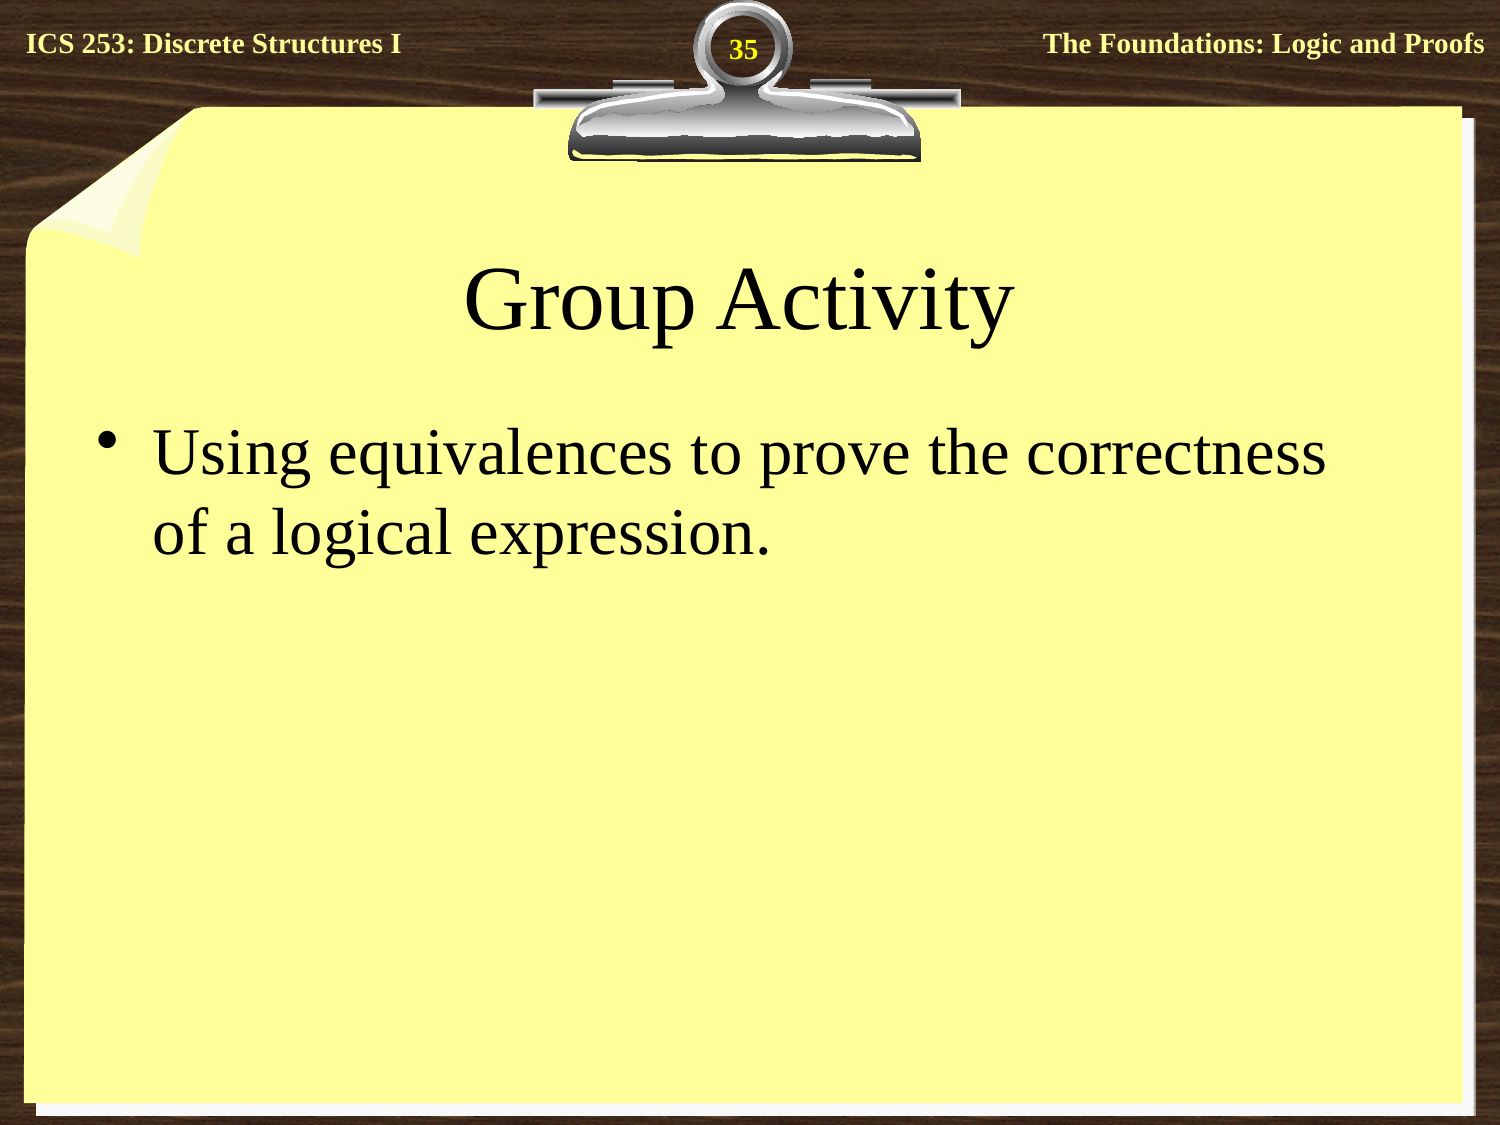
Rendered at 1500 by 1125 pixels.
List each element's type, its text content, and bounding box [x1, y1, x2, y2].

title Group Activity [77, 199, 1403, 387]
slide_number 35 [423, 5, 774, 91]
picture [0, 0, 1500, 1125]
list Using equivalences to prove the correctness of a logical expression. [81, 400, 1405, 975]
